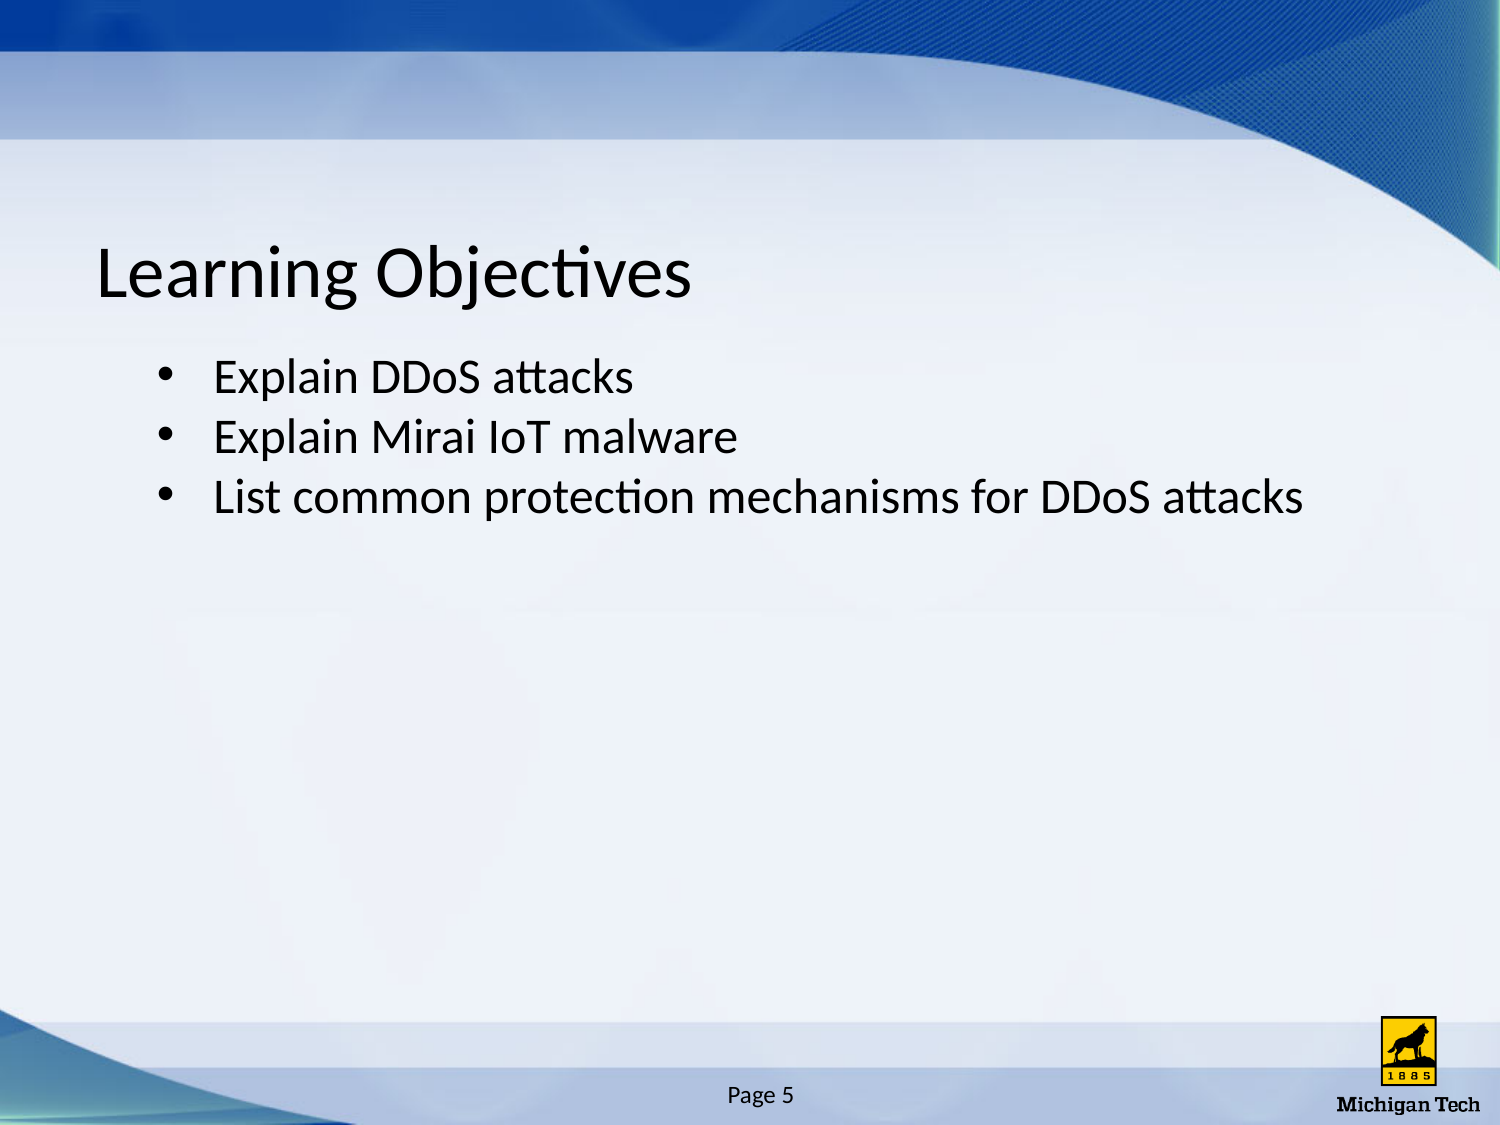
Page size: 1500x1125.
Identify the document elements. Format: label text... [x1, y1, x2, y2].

picture [0, 0, 1500, 1125]
list Explain DDoS attacks Explain Mirai IoT malware List common protection mechanisms for DDoS attacks [145, 337, 1362, 938]
title Learning Objectives [85, 196, 1023, 338]
